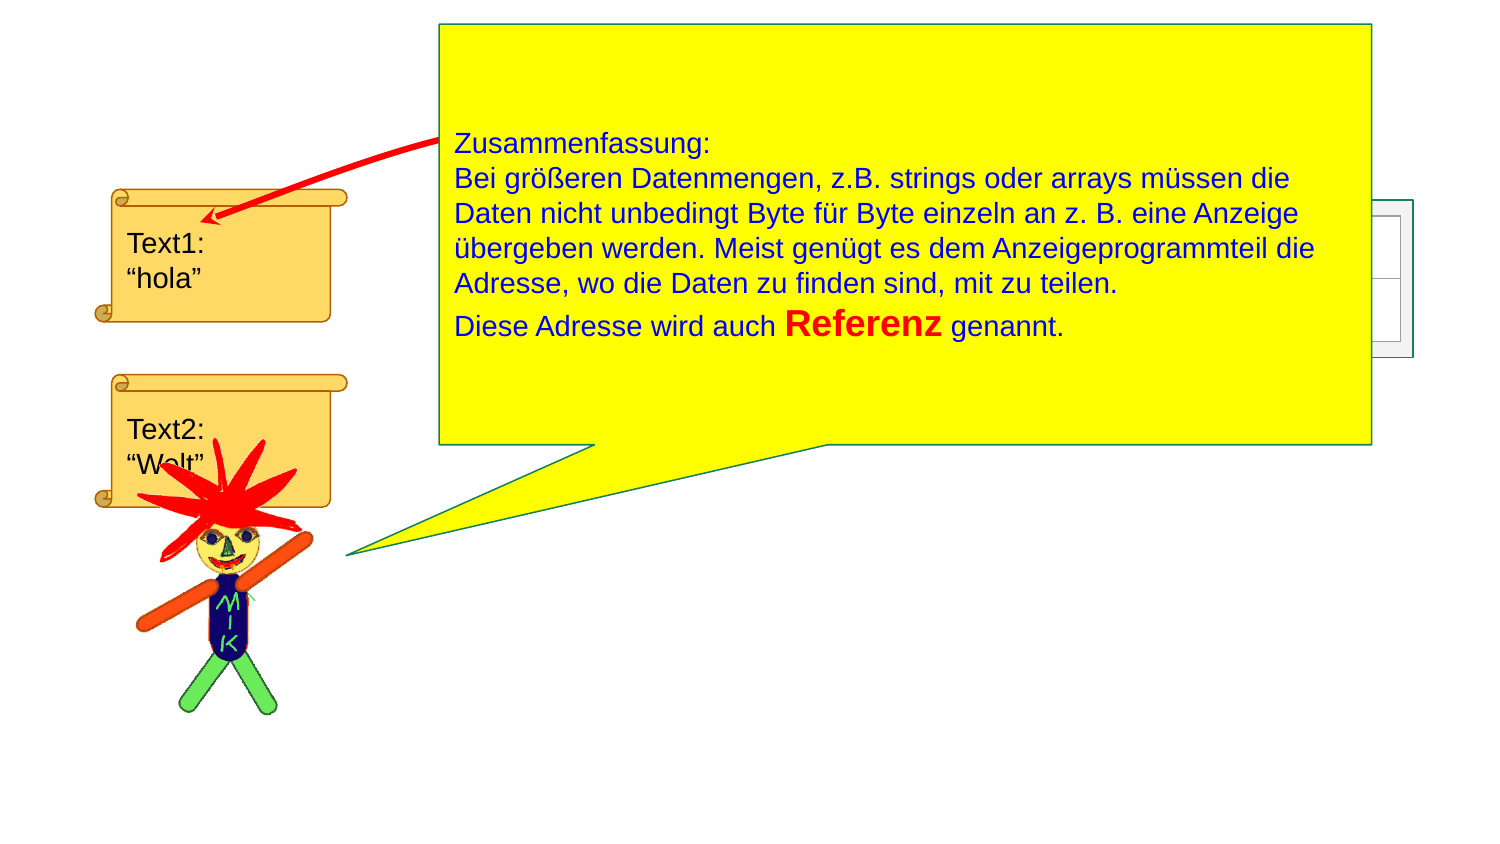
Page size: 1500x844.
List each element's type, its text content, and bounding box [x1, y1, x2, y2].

table_cell [1372, 279, 1400, 341]
text_box [200, 139, 439, 235]
picture [117, 430, 325, 723]
text_box [1372, 200, 1414, 358]
text_box Text1: “hola” [95, 189, 331, 322]
text_box Zusammenfassung: Bei größeren Datenmengen, z.B. strings oder arrays müssen die Daten nicht unbedingt Byte für Byte einzeln an z. B. eine Anzeige übergeben werden. Meist genügt es dem Anzeigeprogrammteil die Adresse, wo die Daten zu finden sind, mit zu teilen. Diese Adresse wird auch Referenz genannt. [346, 24, 1372, 556]
table_header [1372, 217, 1400, 278]
text_box Text2: “Welt” [95, 374, 348, 508]
